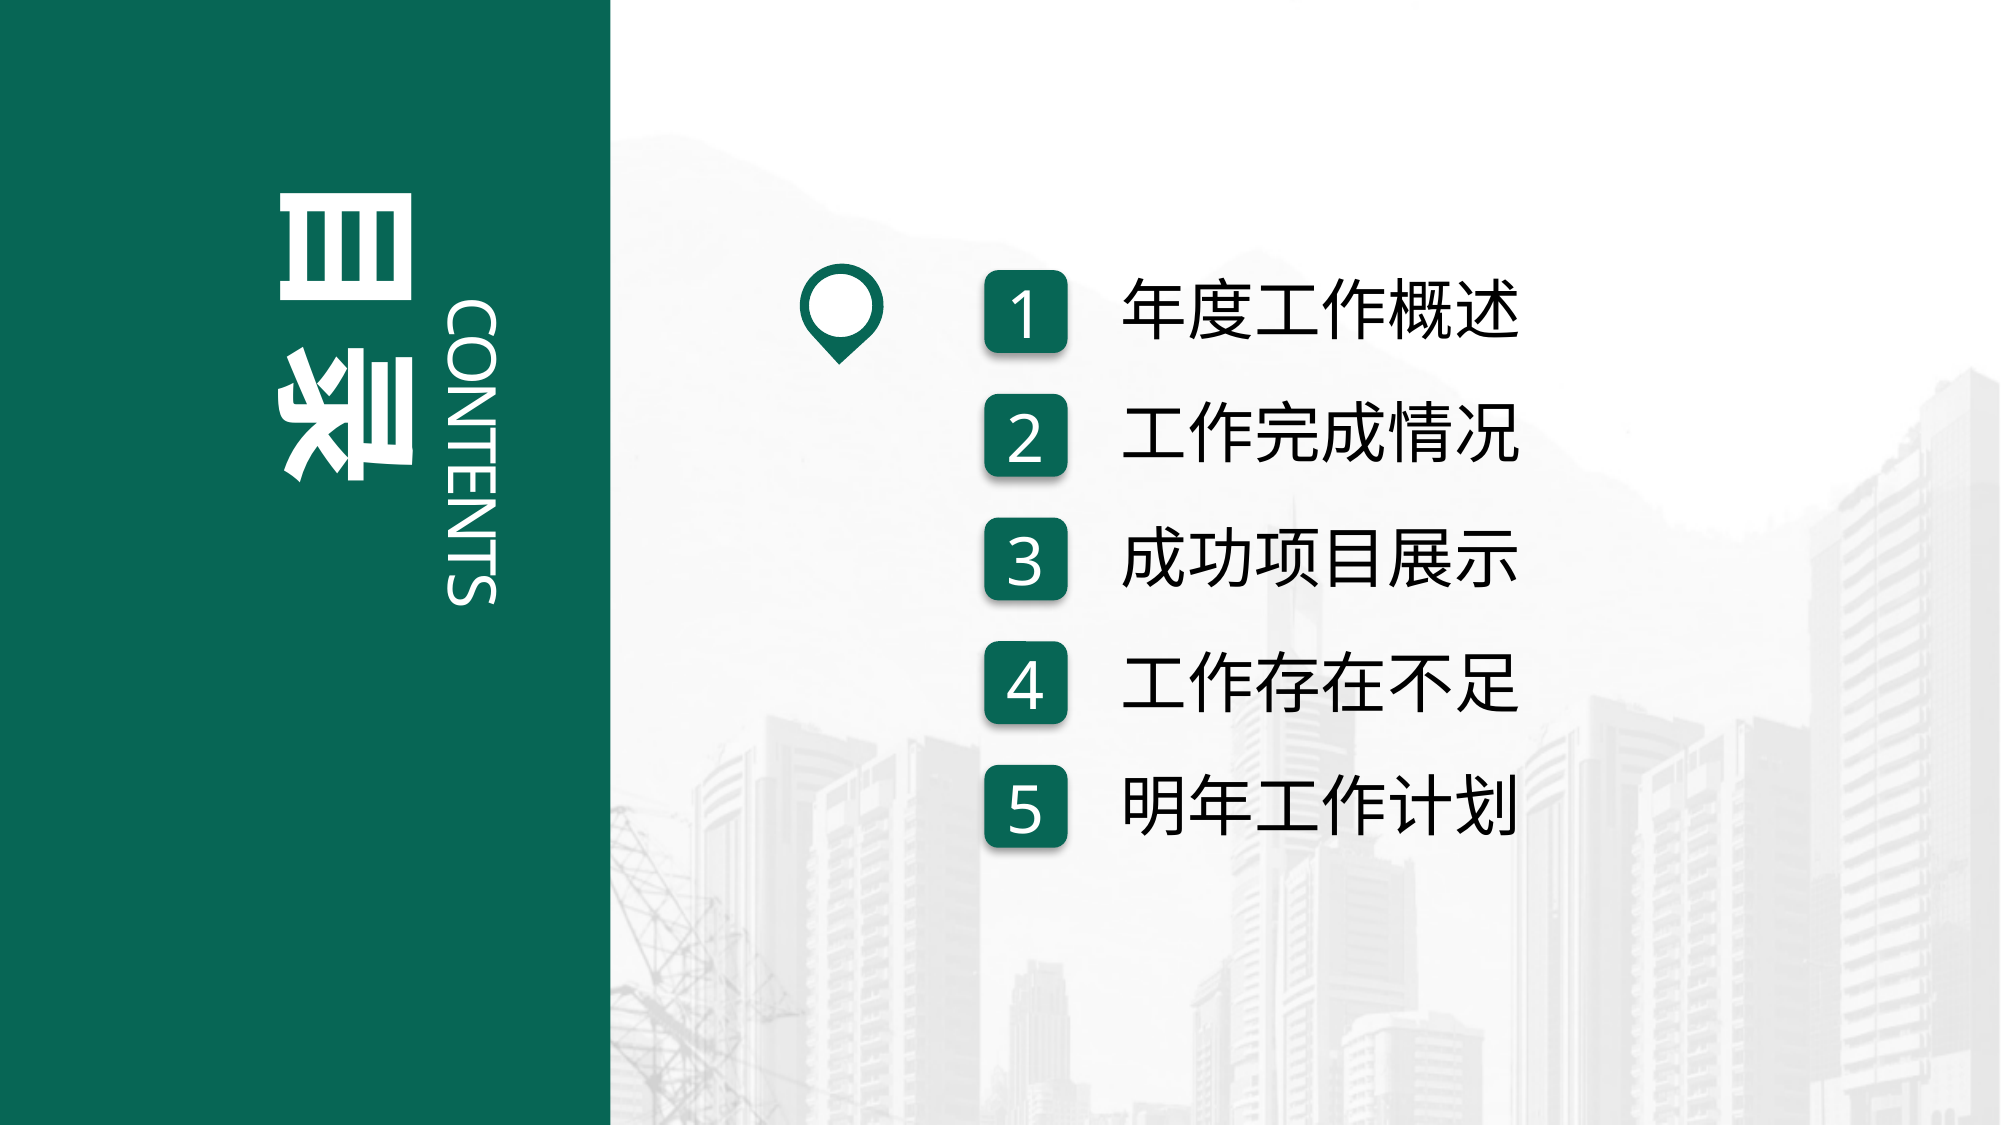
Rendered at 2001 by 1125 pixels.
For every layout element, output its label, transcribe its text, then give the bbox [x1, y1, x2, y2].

text_box 1 [983, 269, 1069, 355]
text_box 5 [983, 763, 1069, 849]
text_box 明年工作计划 [1105, 755, 1537, 851]
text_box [237, 157, 523, 625]
text_box [0, 0, 611, 1125]
text_box 年度工作概述 [1105, 259, 1537, 355]
text_box 4 [983, 640, 1069, 726]
picture [611, 0, 2001, 1125]
text_box 工作完成情况 [1105, 383, 1537, 479]
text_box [800, 264, 883, 347]
text_box 工作存在不足 [1105, 633, 1537, 729]
text_box 2 [983, 392, 1069, 478]
text_box 3 [983, 516, 1069, 602]
text_box 成功项目展示 [1105, 508, 1537, 604]
